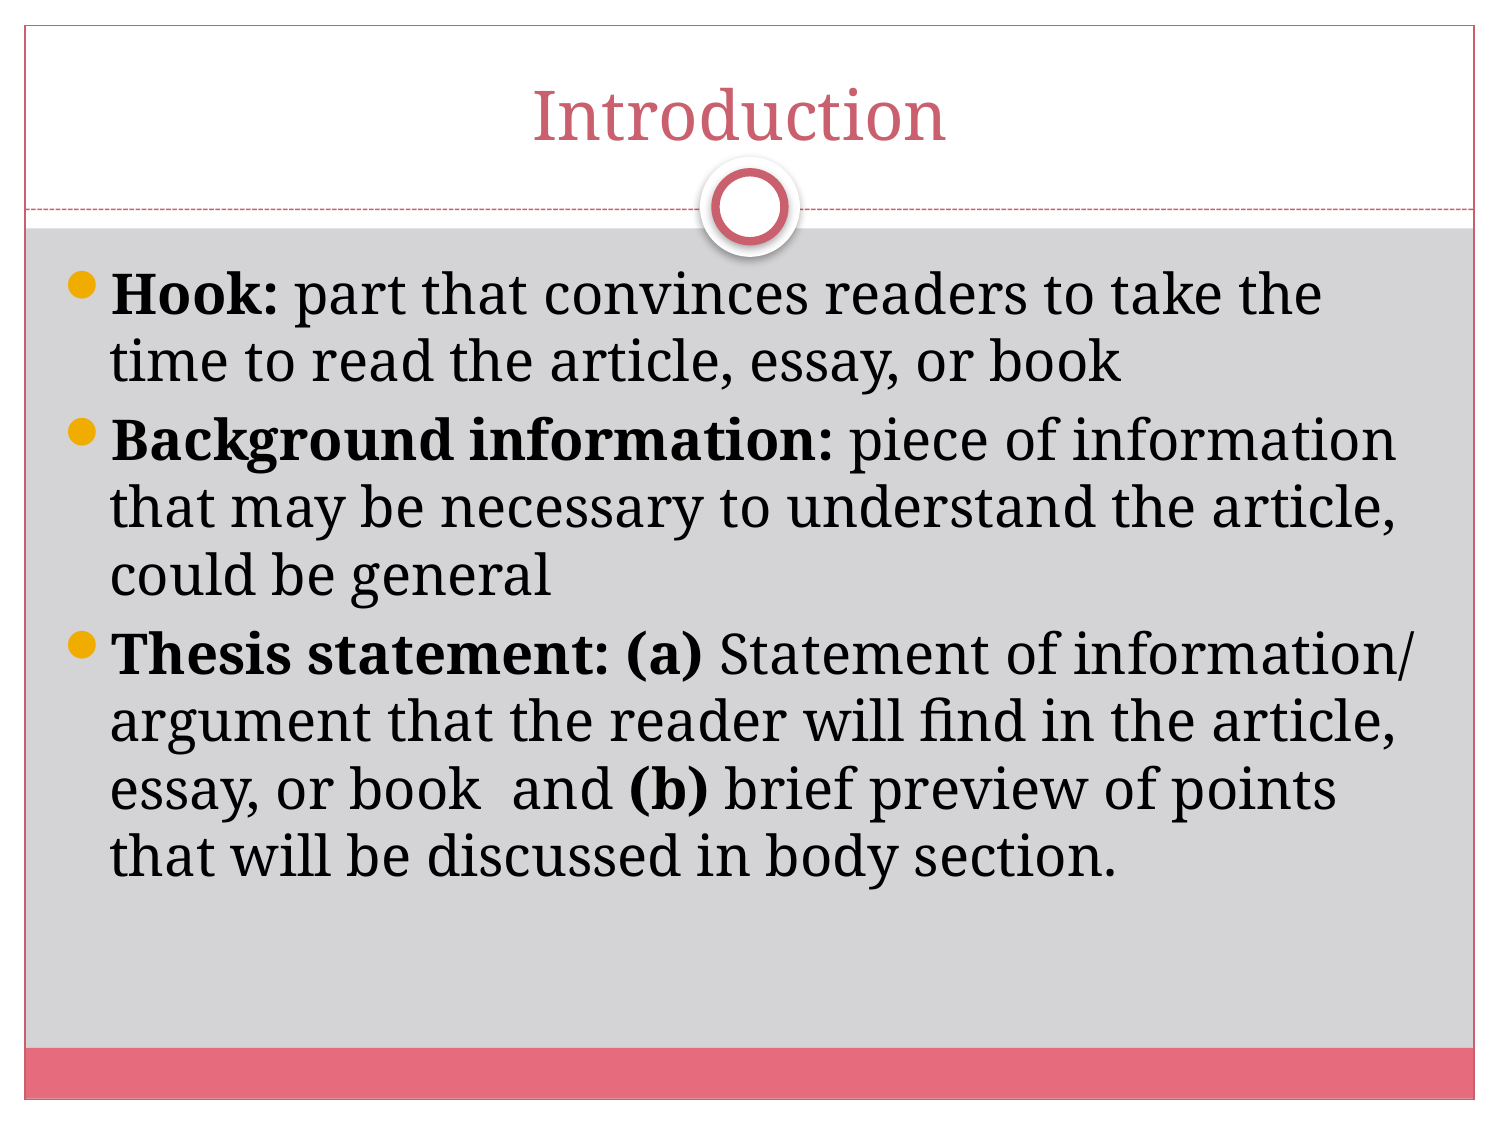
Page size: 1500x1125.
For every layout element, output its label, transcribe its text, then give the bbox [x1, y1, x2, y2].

list Hook: part that convinces readers to take the time to read the article, essay, or book Background information: piece of information that may be necessary to understand the article, could be general Thesis statement: (a) Statement of information/ argument that the reader will find in the article, essay, or book and (b) brief preview of points that will be discussed in body section. [49, 250, 1445, 1001]
title Introduction [49, 37, 1450, 162]
